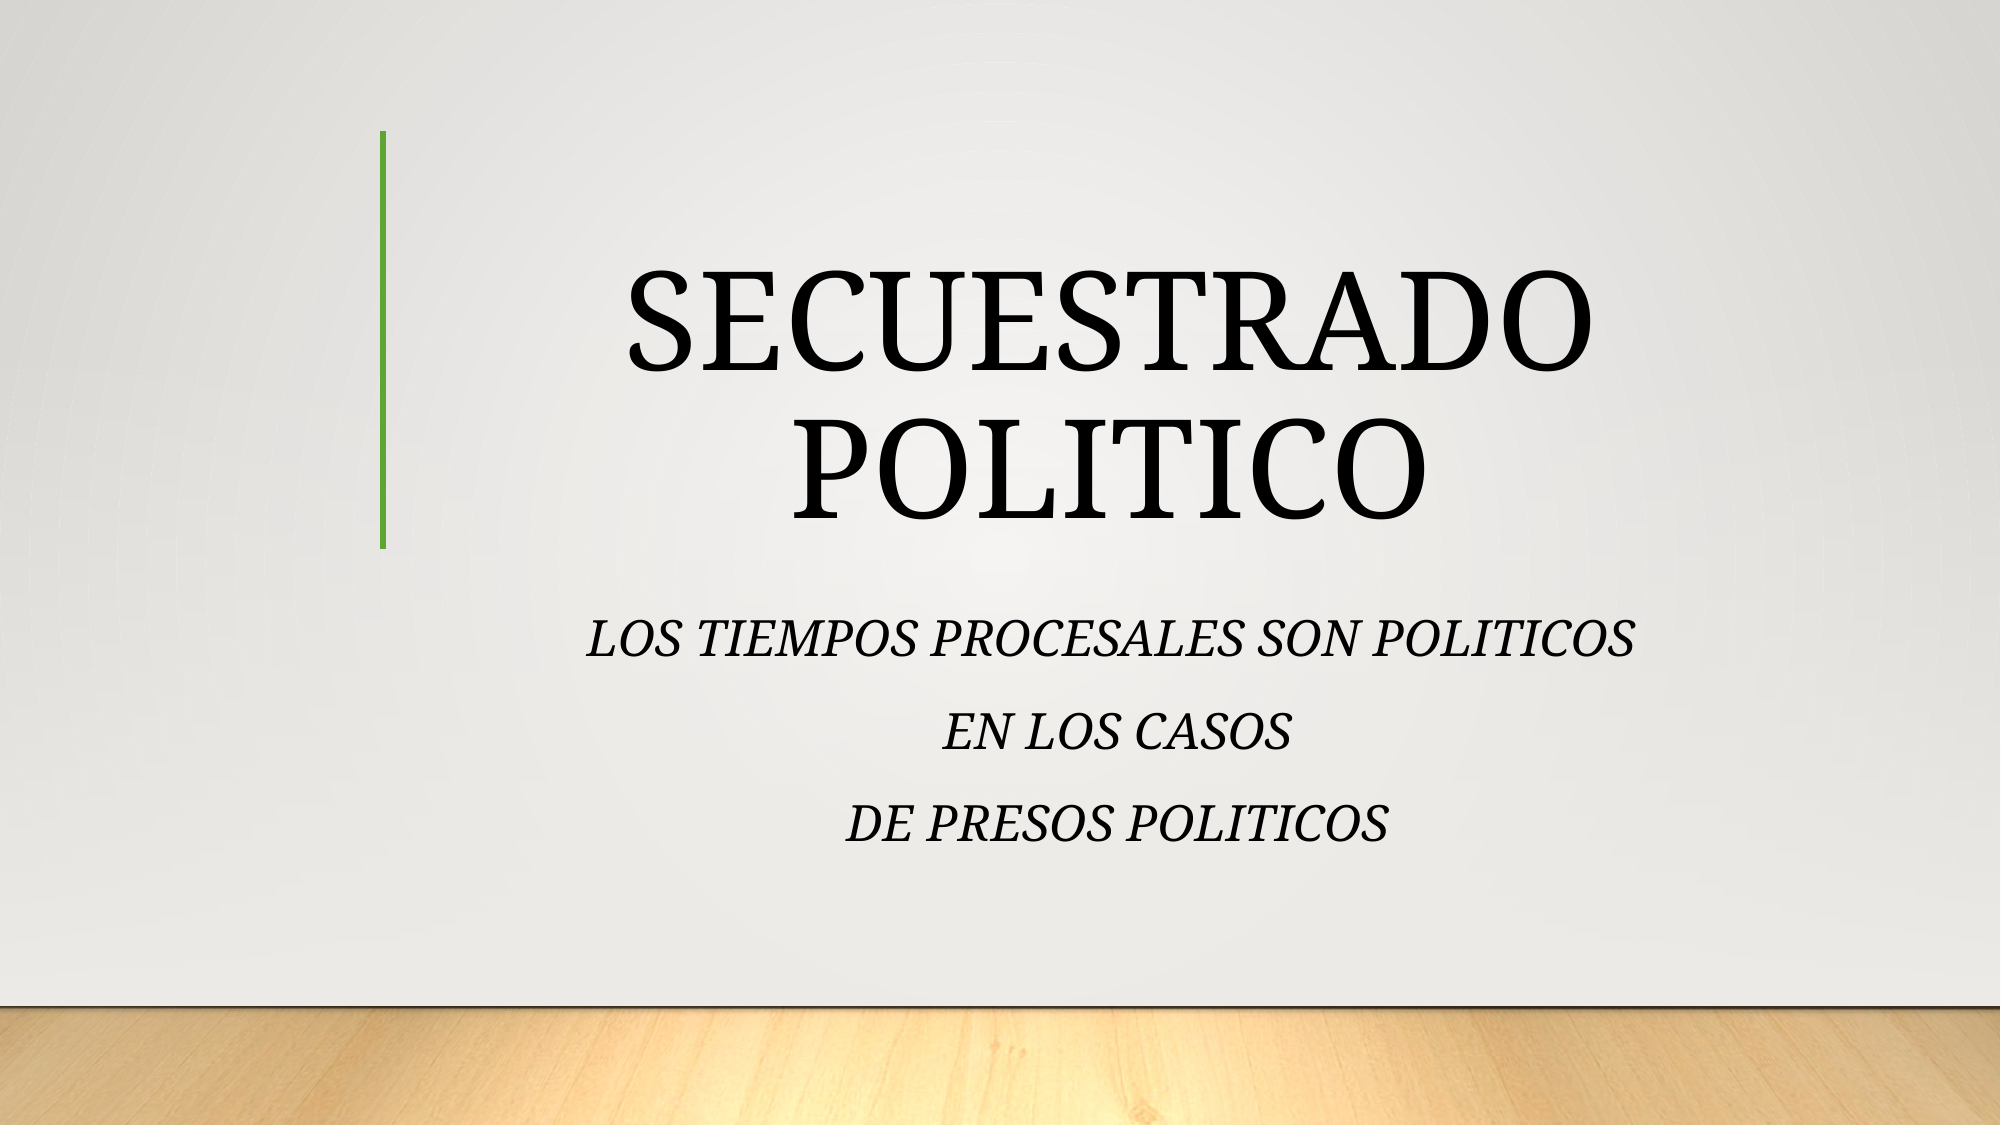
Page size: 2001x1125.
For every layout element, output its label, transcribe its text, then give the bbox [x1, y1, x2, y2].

title SECUESTRADO POLITICO [408, 131, 1814, 549]
picture [0, 1006, 2000, 1125]
subtitle LOS TIEMPOS PROCESALES SON POLITICOS EN LOS CASOS DE PRESOS POLITICOS [408, 579, 1814, 740]
